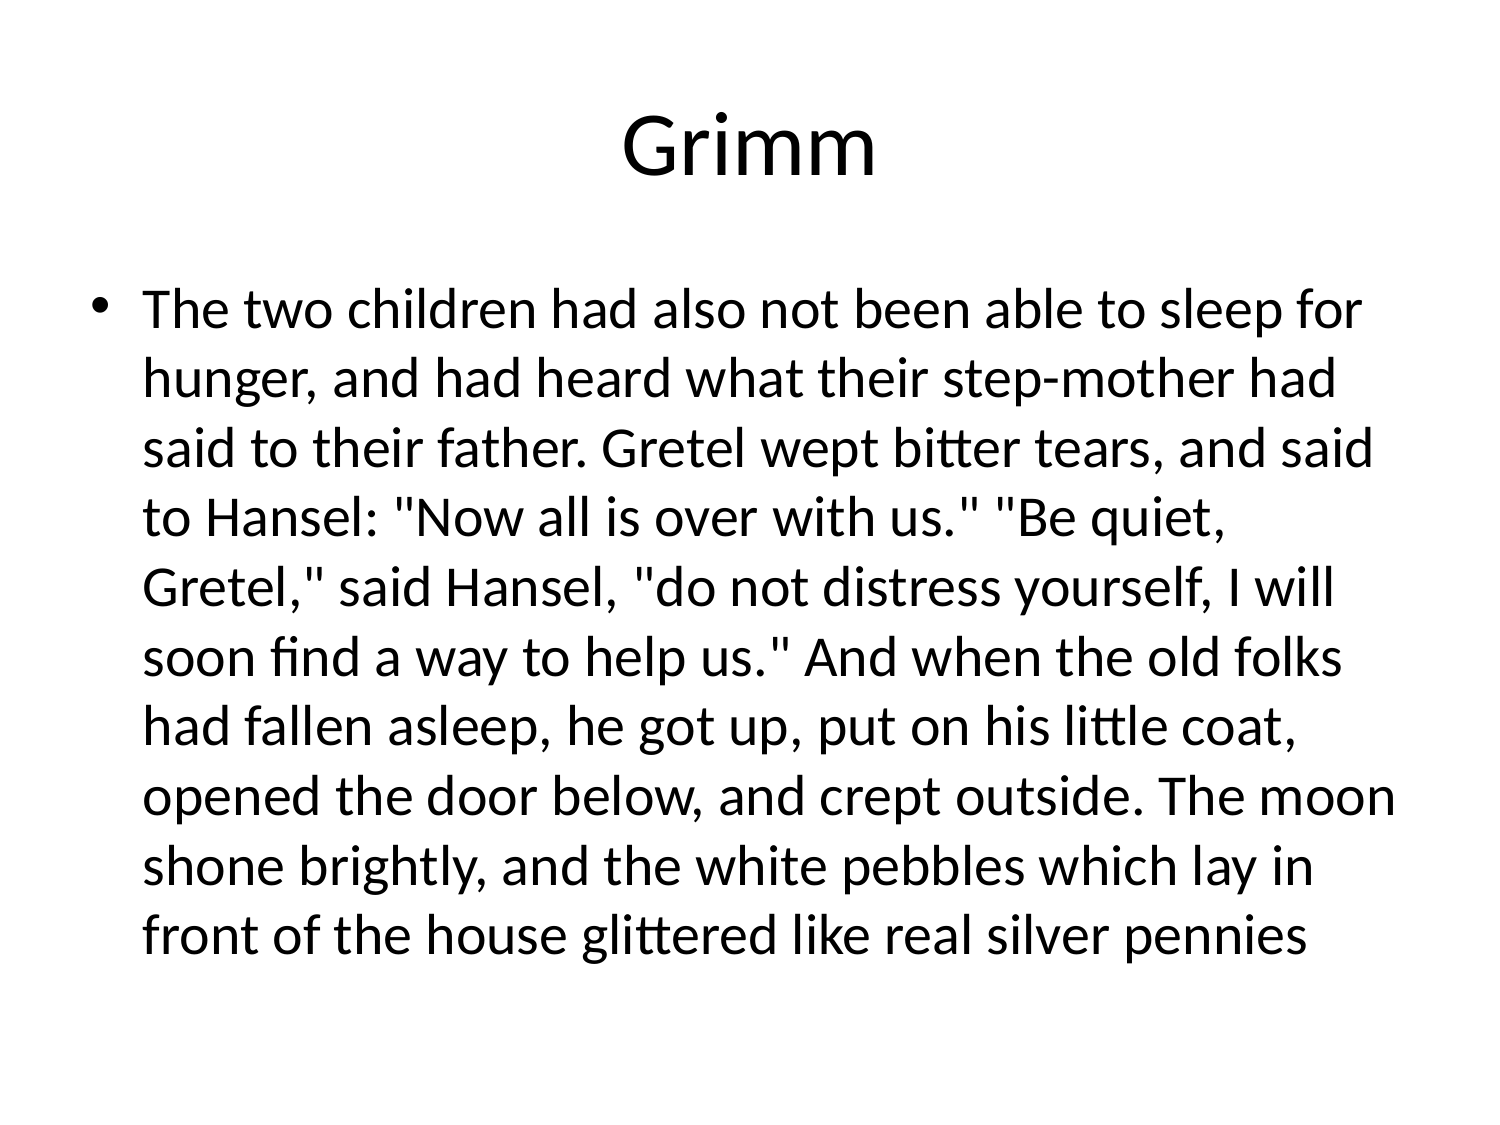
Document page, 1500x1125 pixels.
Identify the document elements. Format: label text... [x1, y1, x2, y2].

title Grimm [75, 45, 1425, 233]
list The two children had also not been able to sleep for hunger, and had heard what their step-mother had said to their father. Gretel wept bitter tears, and said to Hansel: "Now all is over with us." "Be quiet, Gretel," said Hansel, "do not distress yourself, I will soon find a way to help us." And when the old folks had fallen asleep, he got up, put on his little coat, opened the door below, and crept outside. The moon shone brightly, and the white pebbles which lay in front of the house glittered like real silver pennies [75, 262, 1425, 1005]
